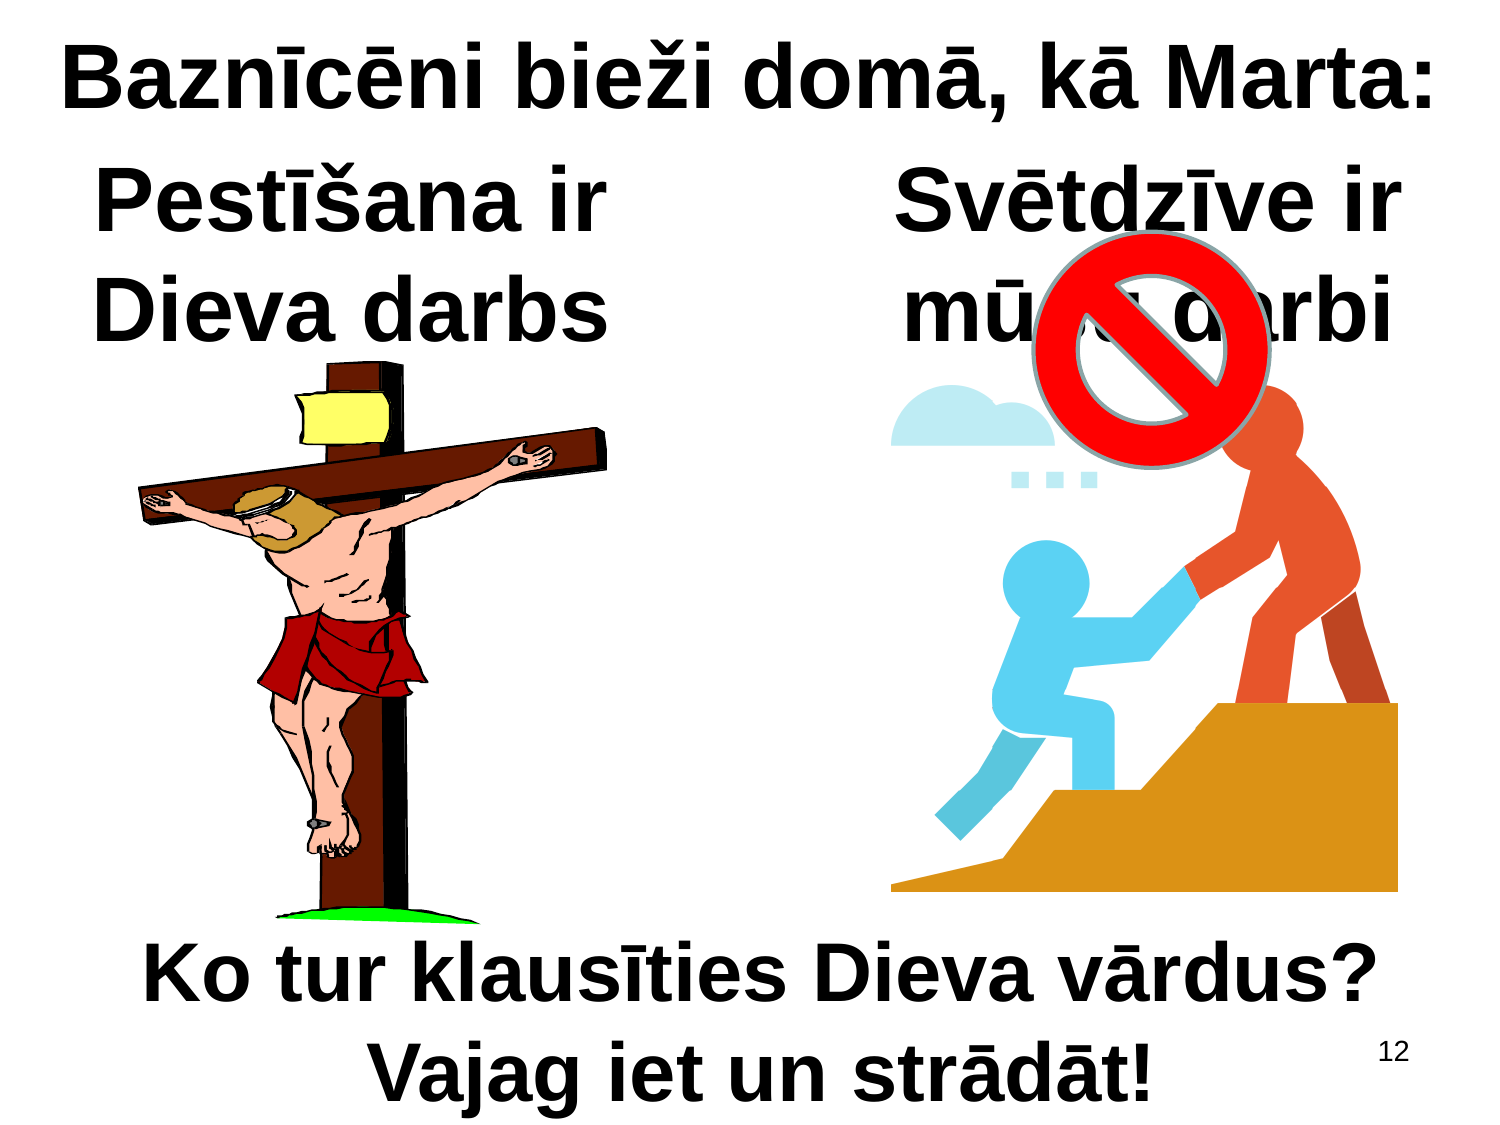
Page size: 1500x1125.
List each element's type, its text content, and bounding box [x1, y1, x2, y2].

title Baznīcēni bieži domā, kā Marta: [0, 18, 1500, 125]
picture [135, 361, 608, 925]
text_box Pestīšana ir Dieva darbs [0, 197, 703, 303]
picture [891, 385, 1399, 892]
text_box Ko tur klausīties Dieva vārdus? Vajag iet un strādāt! [76, 964, 1447, 1071]
slide_number 12 [1074, 1071, 1426, 1103]
text_box Svētdzīve ir mūsu darbi [797, 197, 1500, 303]
text_box [1031, 229, 1272, 383]
